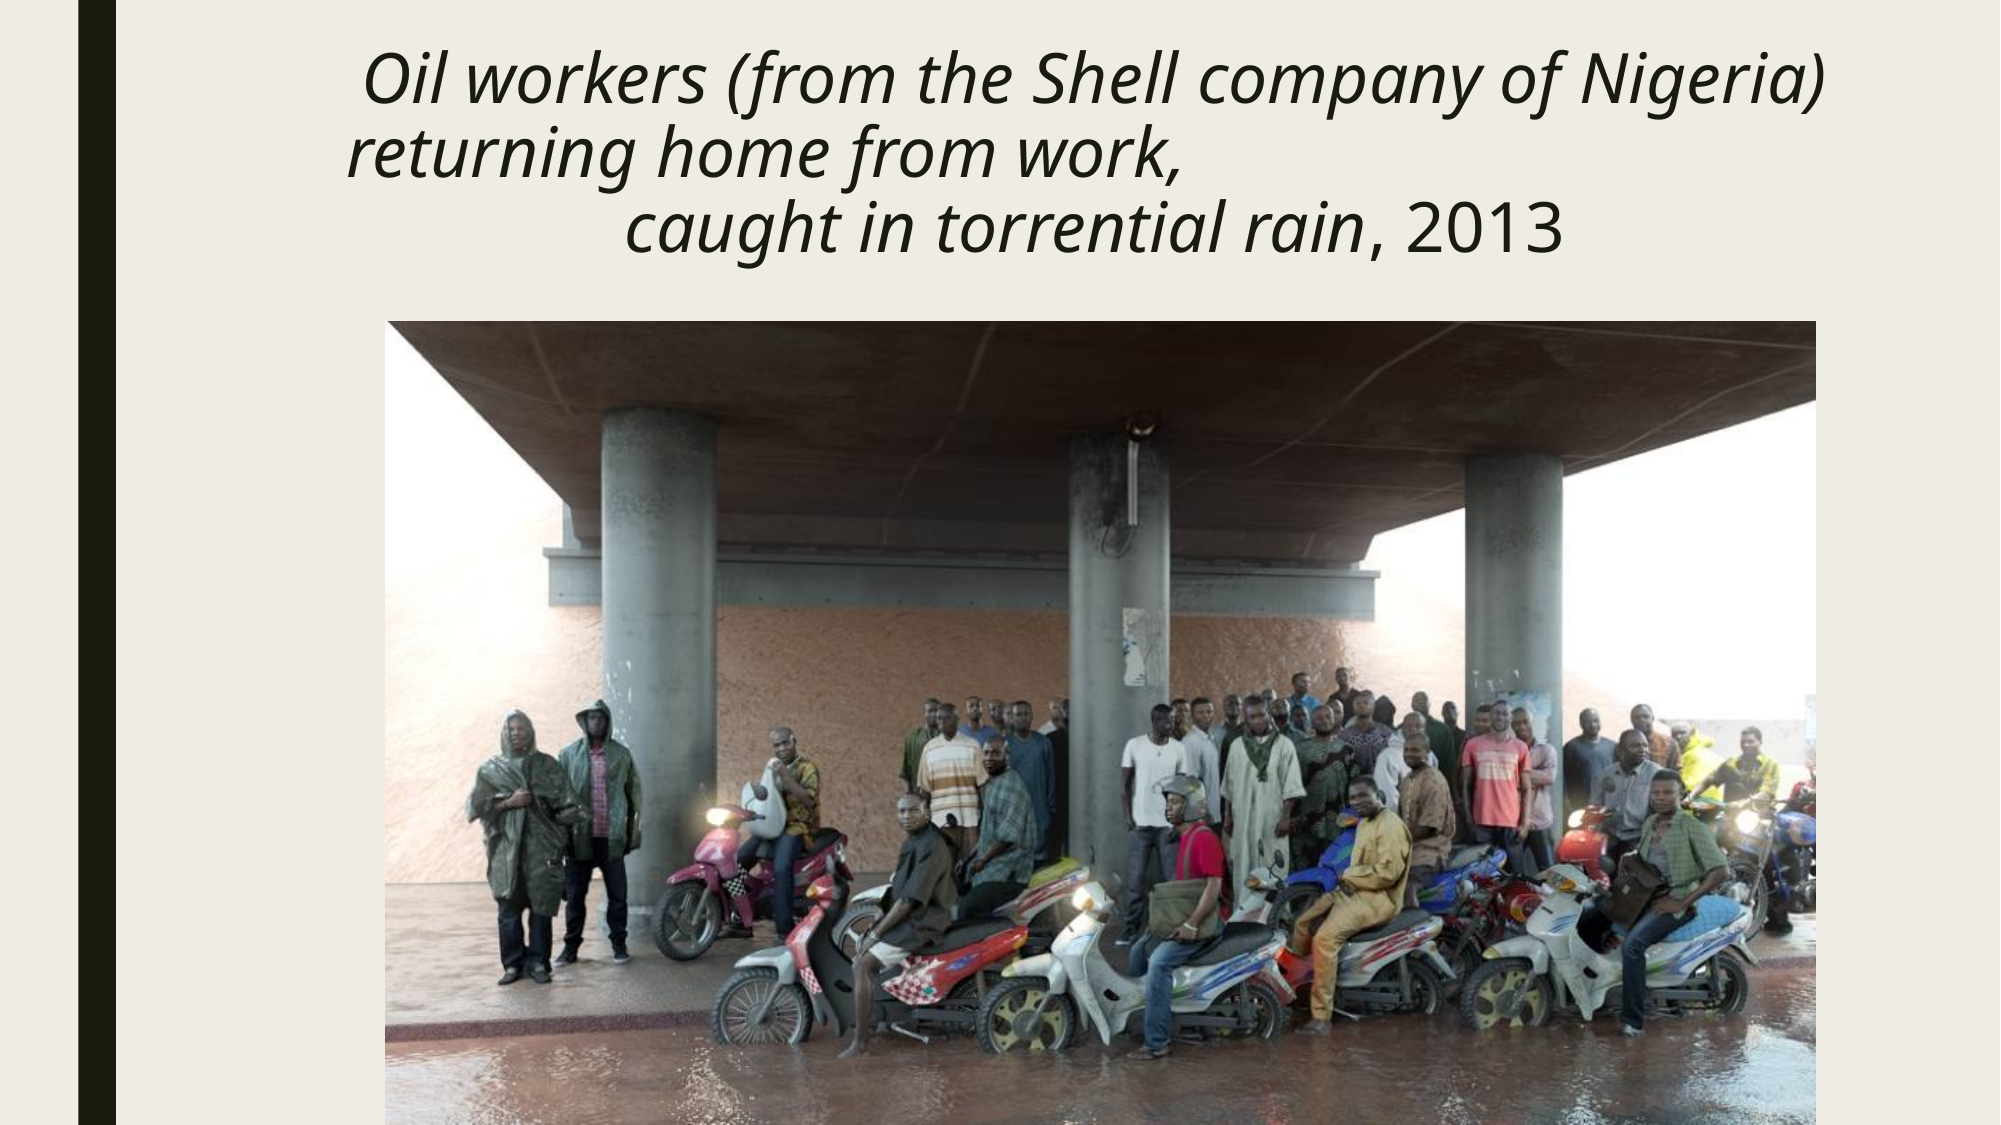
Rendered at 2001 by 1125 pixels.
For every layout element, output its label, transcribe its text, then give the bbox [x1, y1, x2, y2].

picture [385, 321, 1816, 1125]
title Oil workers (from the Shell company of Nigeria) returning home from work, caught in torrential rain, 2013 [240, 36, 1950, 281]
